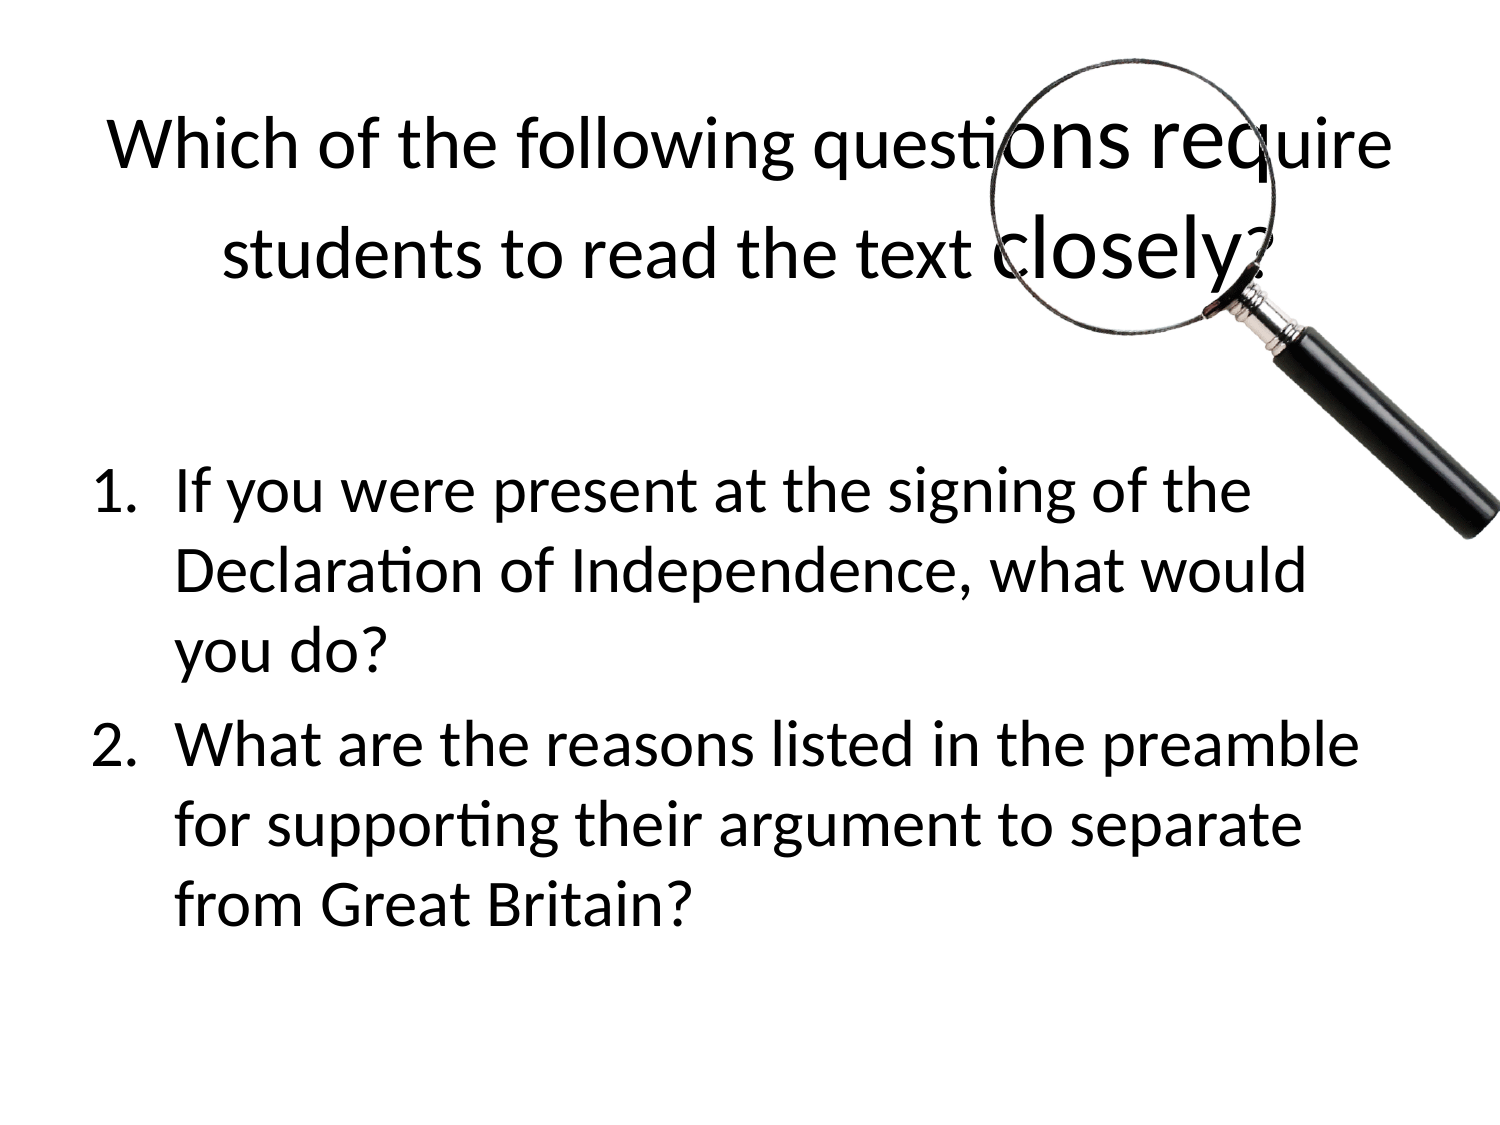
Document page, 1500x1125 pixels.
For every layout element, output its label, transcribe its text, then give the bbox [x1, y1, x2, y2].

list If you were present at the signing of the Declaration of Independence, what would you do? What are the reasons listed in the preamble for supporting their argument to separate from Great Britain? [75, 438, 1425, 1005]
picture [883, 0, 1500, 655]
title Which of the following questions require students to read the text closely? [75, 45, 939, 330]
